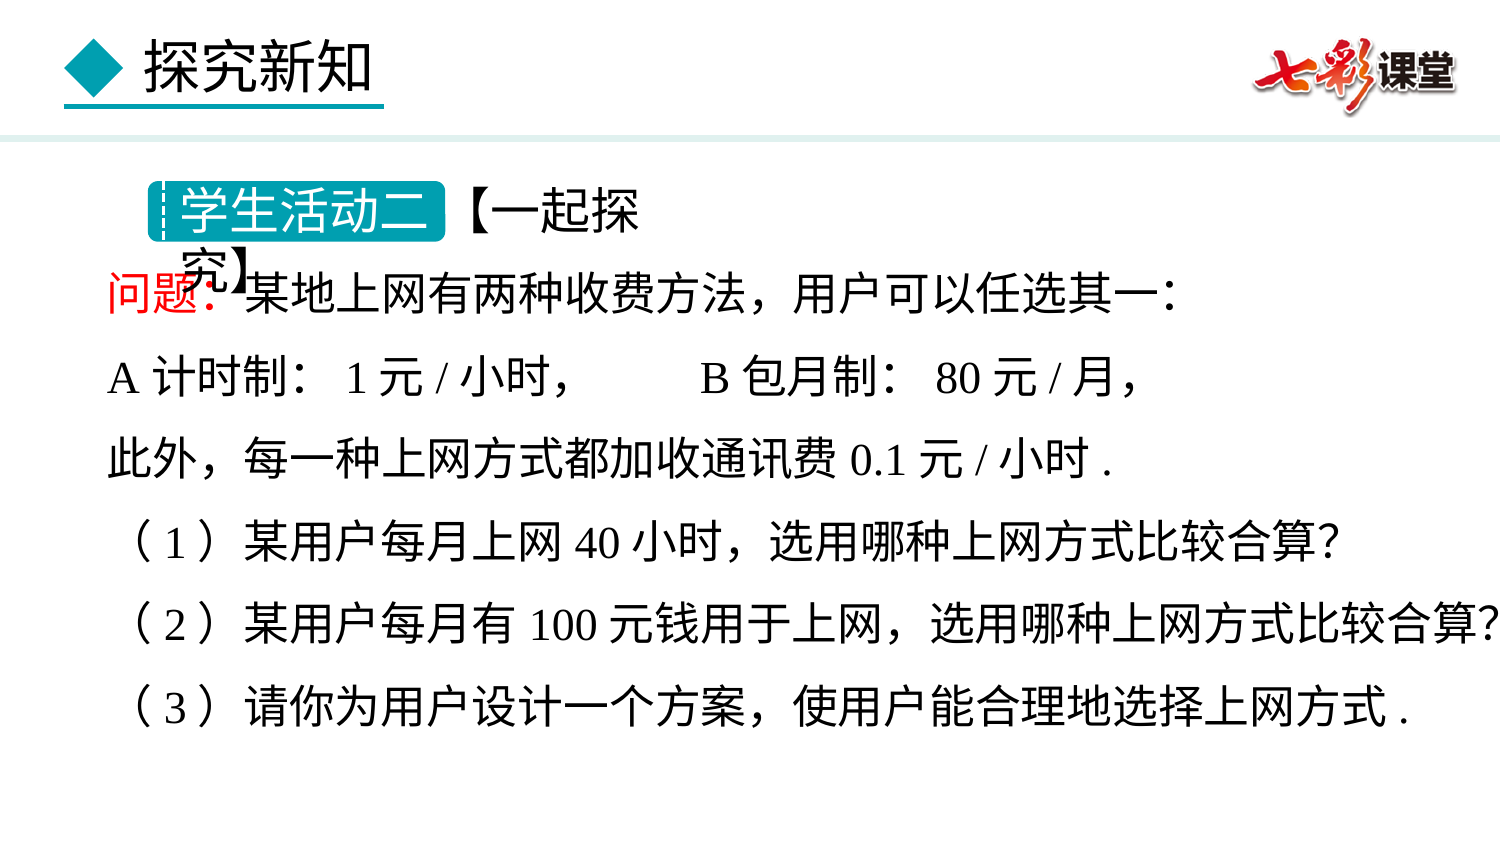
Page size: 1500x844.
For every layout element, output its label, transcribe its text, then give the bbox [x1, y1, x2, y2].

picture [1249, 32, 1461, 118]
text_box 问题：某地上网有两种收费方法，用户可以任选其一： A计时制：1元/小时， B包月制：80元/月， 此外，每一种上网方式都加收通讯费0.1元/小时. （1）某用户每月上网40小时，选用哪种上网方式比较合算？ （2）某用户每月有100元钱用于上网，选用哪种上网方式比较合算？ （3）请你为用户设计一个方案，使用户能合理地选择上网方式. [92, 230, 1500, 740]
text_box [147, 172, 750, 249]
